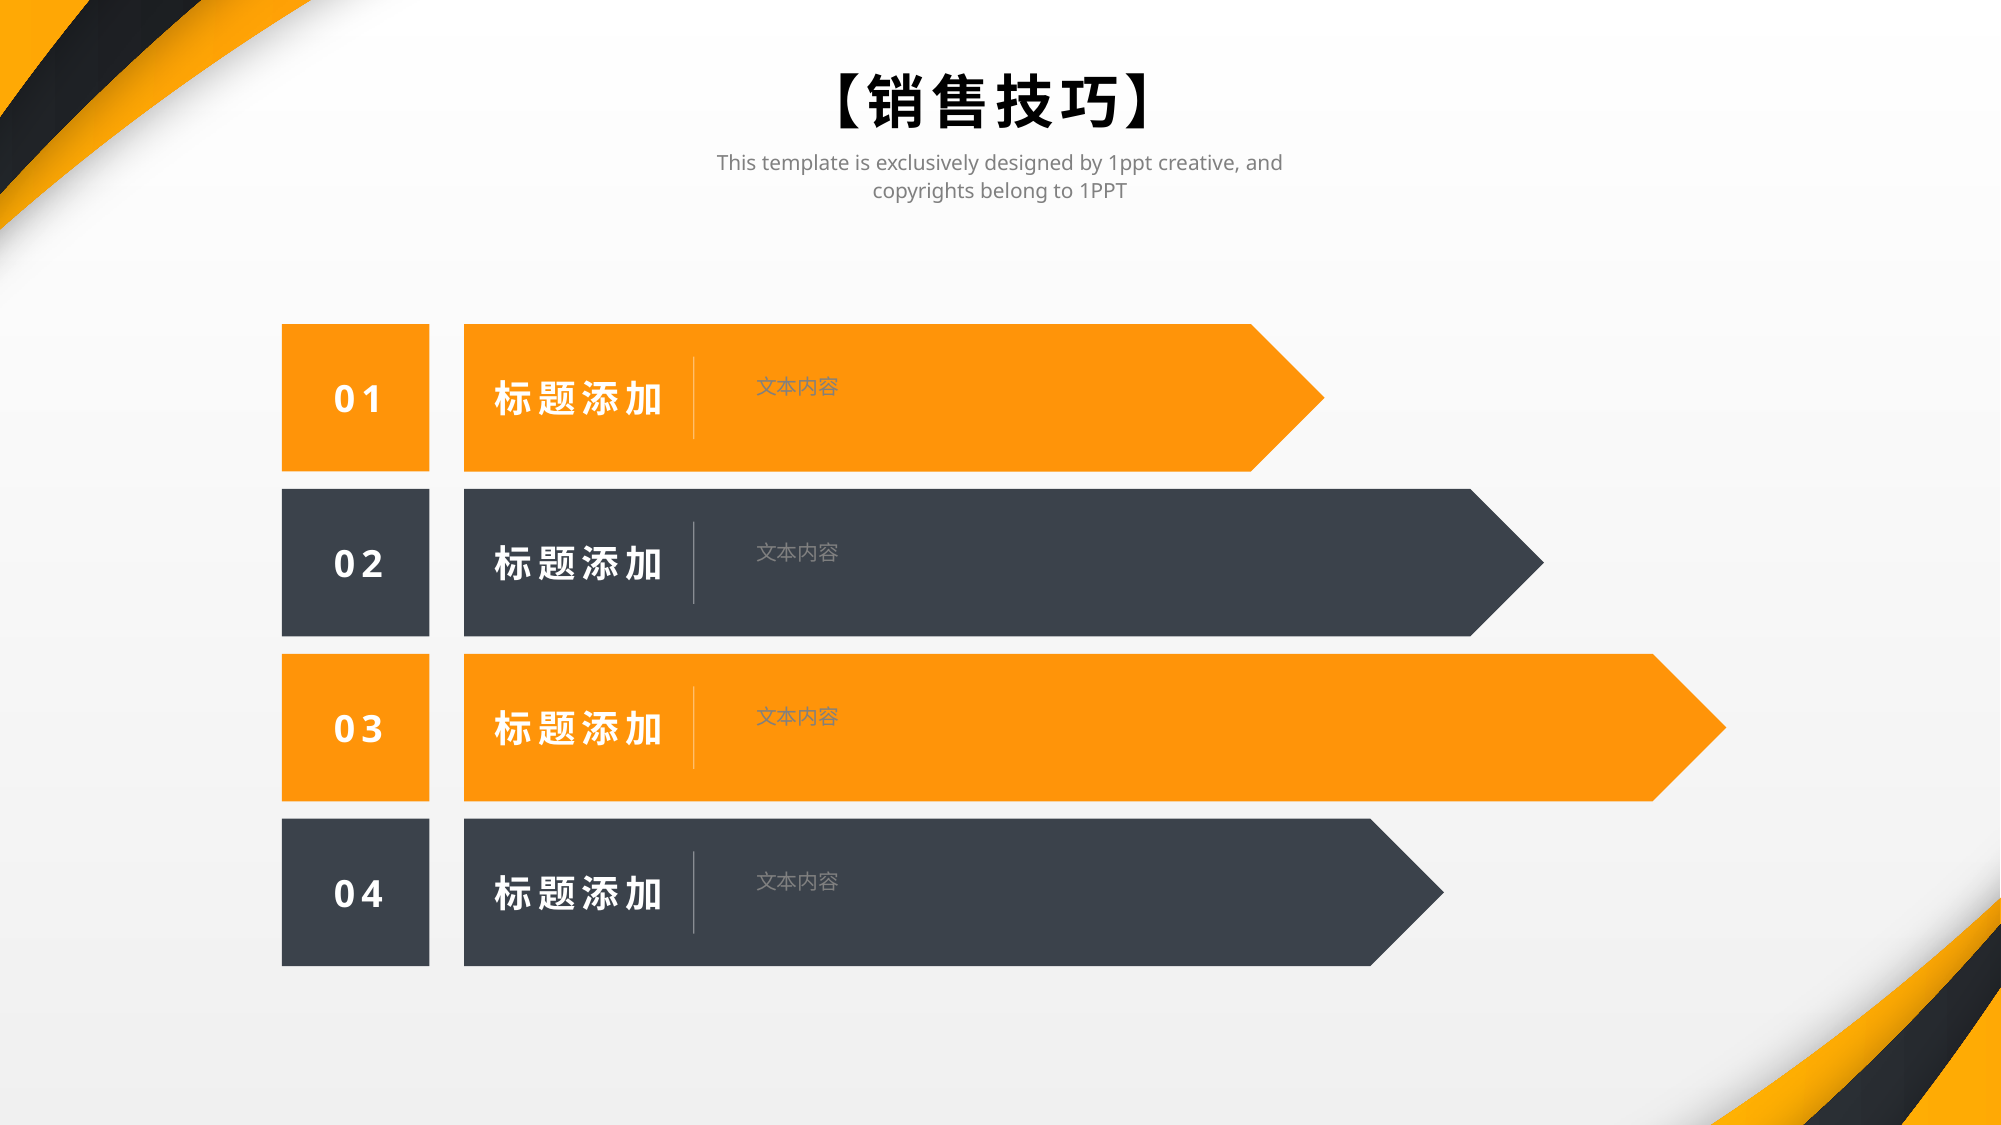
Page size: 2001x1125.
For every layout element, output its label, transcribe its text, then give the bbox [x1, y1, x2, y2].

text_box [281, 818, 430, 967]
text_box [679, 58, 1321, 212]
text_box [464, 818, 1444, 967]
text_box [0, 0, 267, 671]
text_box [464, 653, 1727, 802]
text_box 04 [301, 862, 416, 922]
text_box 03 [301, 697, 416, 758]
text_box [281, 488, 430, 637]
text_box 01 [301, 367, 416, 428]
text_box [464, 324, 1325, 472]
text_box 02 [301, 532, 416, 593]
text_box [464, 488, 1545, 637]
text_box [281, 323, 430, 473]
text_box [281, 653, 430, 802]
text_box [1692, 493, 2000, 1125]
